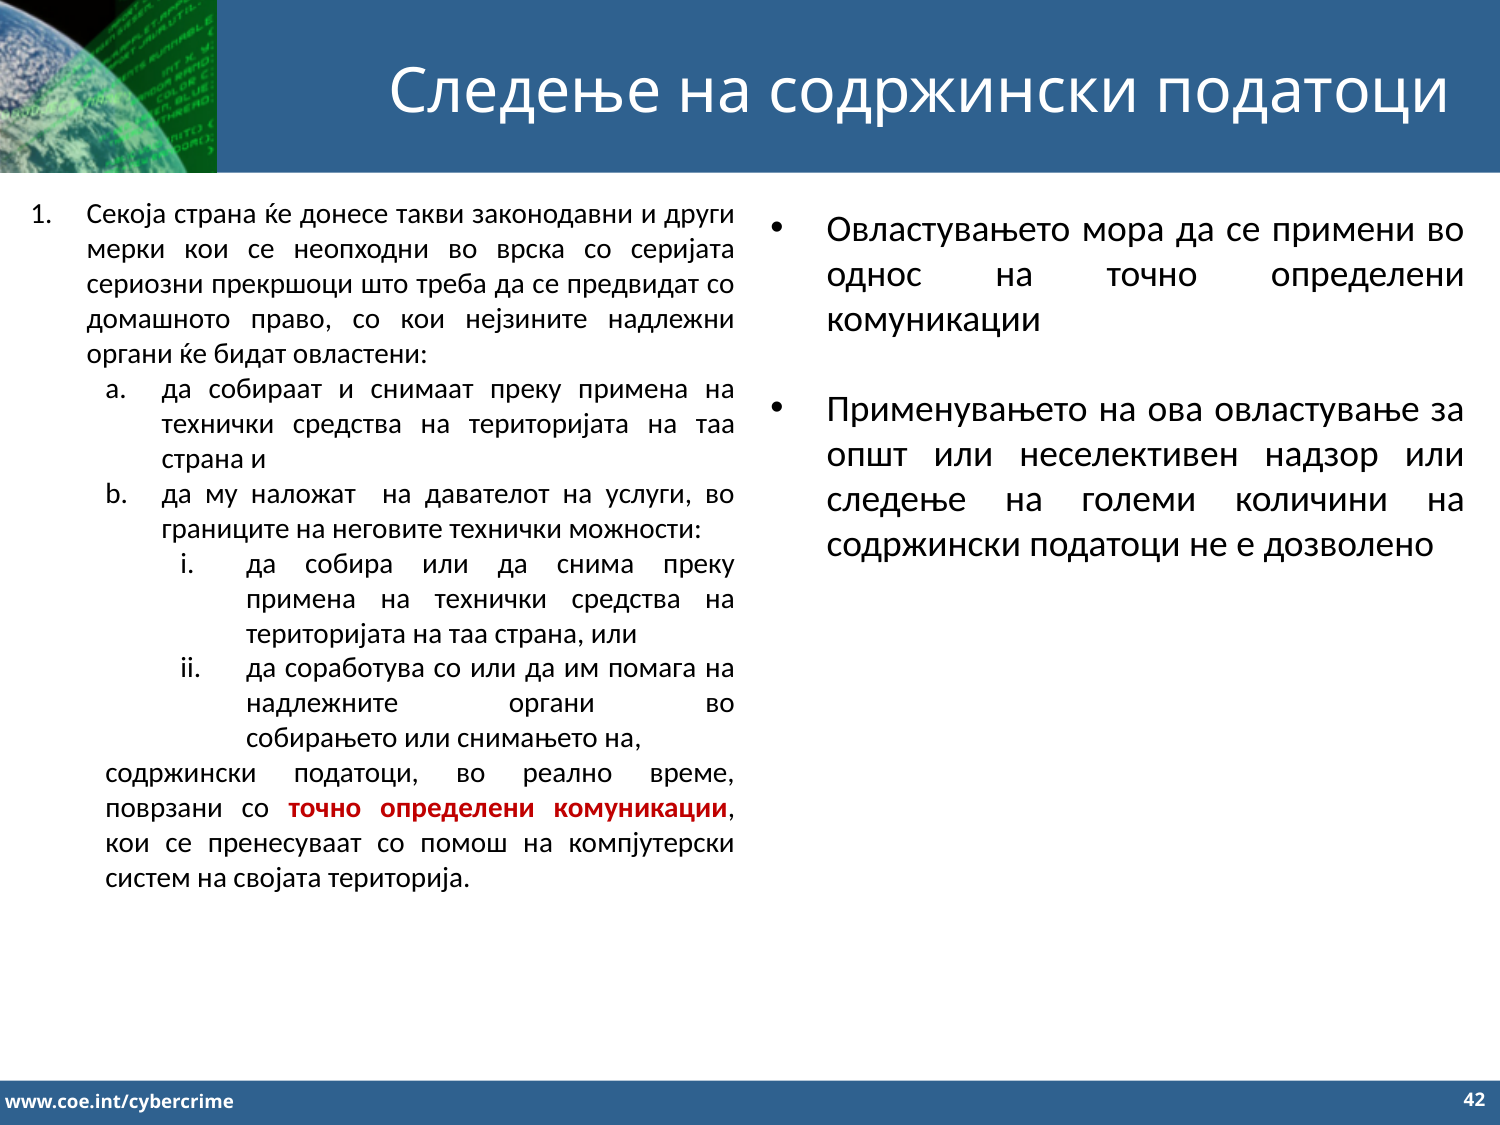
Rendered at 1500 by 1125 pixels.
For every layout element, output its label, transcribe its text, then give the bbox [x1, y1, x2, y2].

text_box Следење на содржински податоци [230, 42, 1483, 133]
text_box Секоја страна ќе донесе такви законодавни и други мерки кои се неопходни во врска со серијата сериозни прекршоци што треба да се предвидат со домашното право, со кои нејзините надлежни органи ќе бидат овластени: да собираат и снимаат преку примена на технички средства на територијата на таа страна и да му наложат на давателот на услуги, во границите на неговите технички можности: да собира или да снима преку примена на технички средства на територијата на таа страна, или да соработува со или да им помага на надлежните органи во собирањето или снимањето на, содржински податоци, во реално време, поврзани со точно определени комуникации, кои се пренесуваат со помош на компјутерски систем на својата територија. [15, 186, 750, 901]
text_box Овластувањето мора да се примени во однос на точно определени комуникации Применувањето на ова овластување за општ или неселективен надзор или следење на големи количини на содржински податоци не е дозволено [755, 196, 1480, 571]
picture [0, 0, 217, 173]
